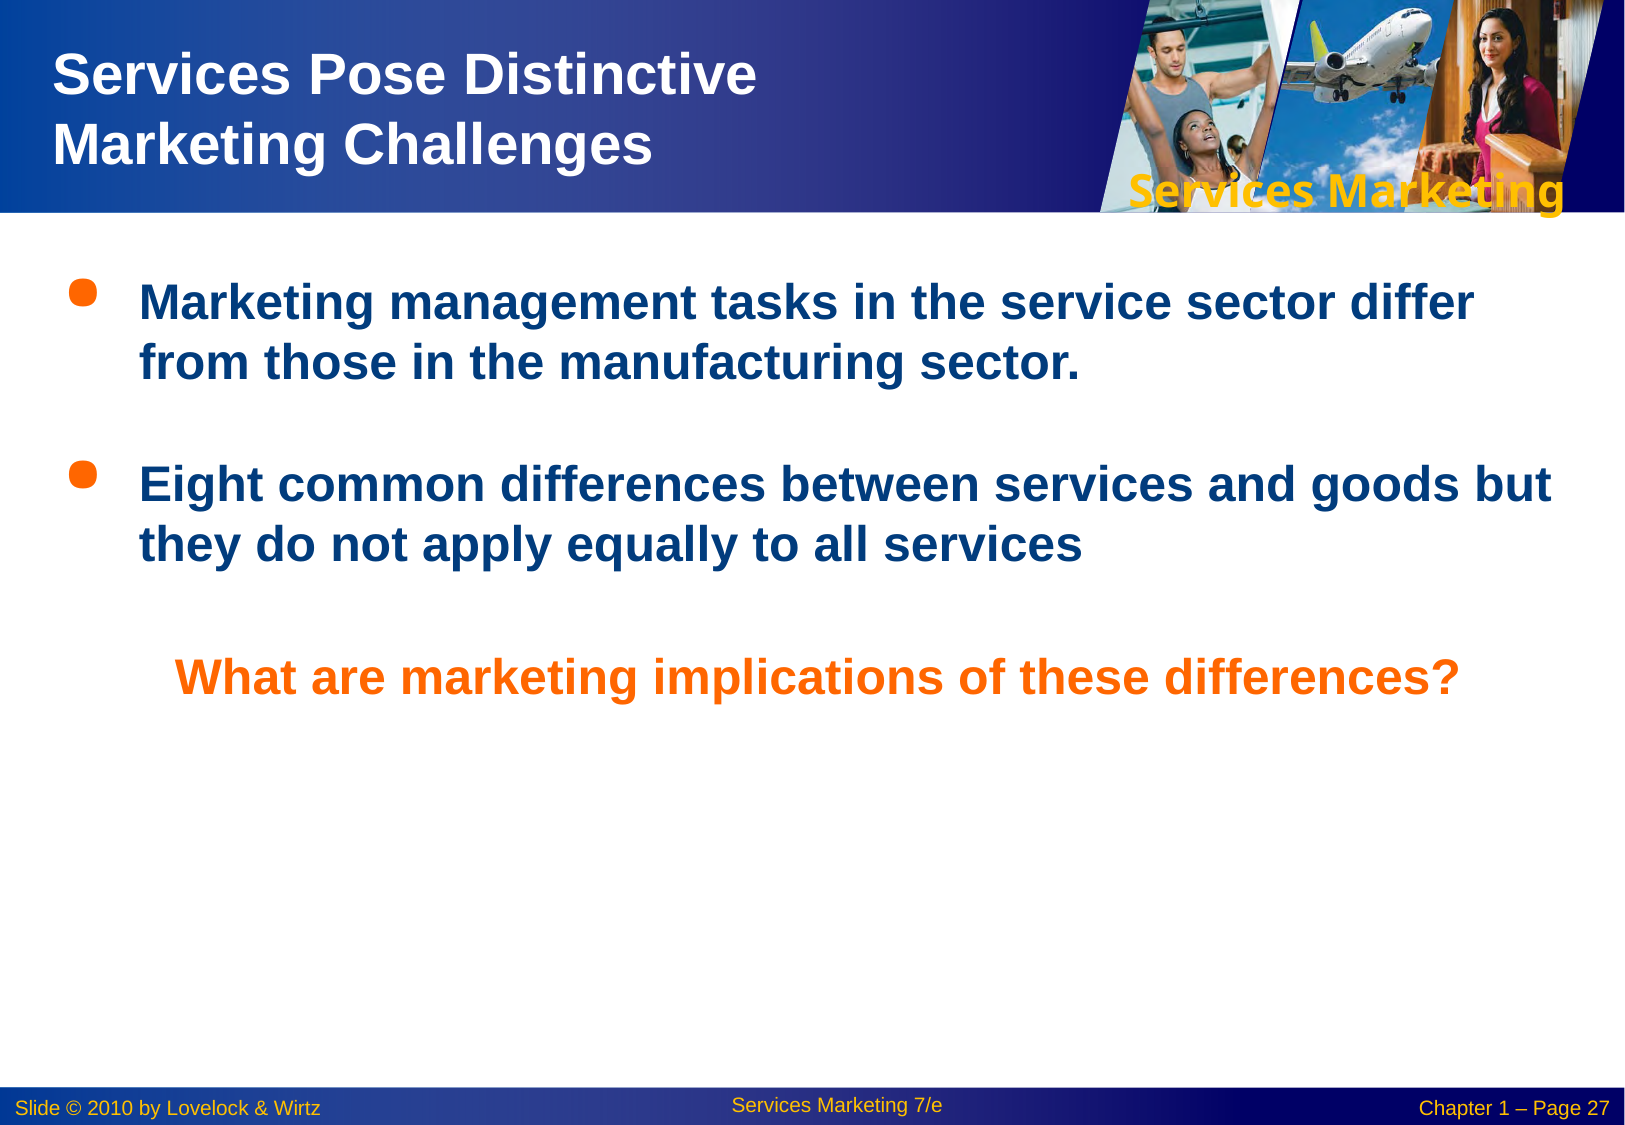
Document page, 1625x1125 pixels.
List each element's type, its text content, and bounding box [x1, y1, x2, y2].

picture [1162, 186, 1172, 192]
title Services Pose Distinctive Marketing Challenges [36, 37, 1088, 176]
picture [1100, 0, 1604, 213]
list Marketing management tasks in the service sector differ from those in the manufacturing sector. Eight common differences between services and goods but they do not apply equally to all services What are marketing implications of these differences? [49, 261, 1588, 1051]
picture [1546, 187, 1556, 202]
